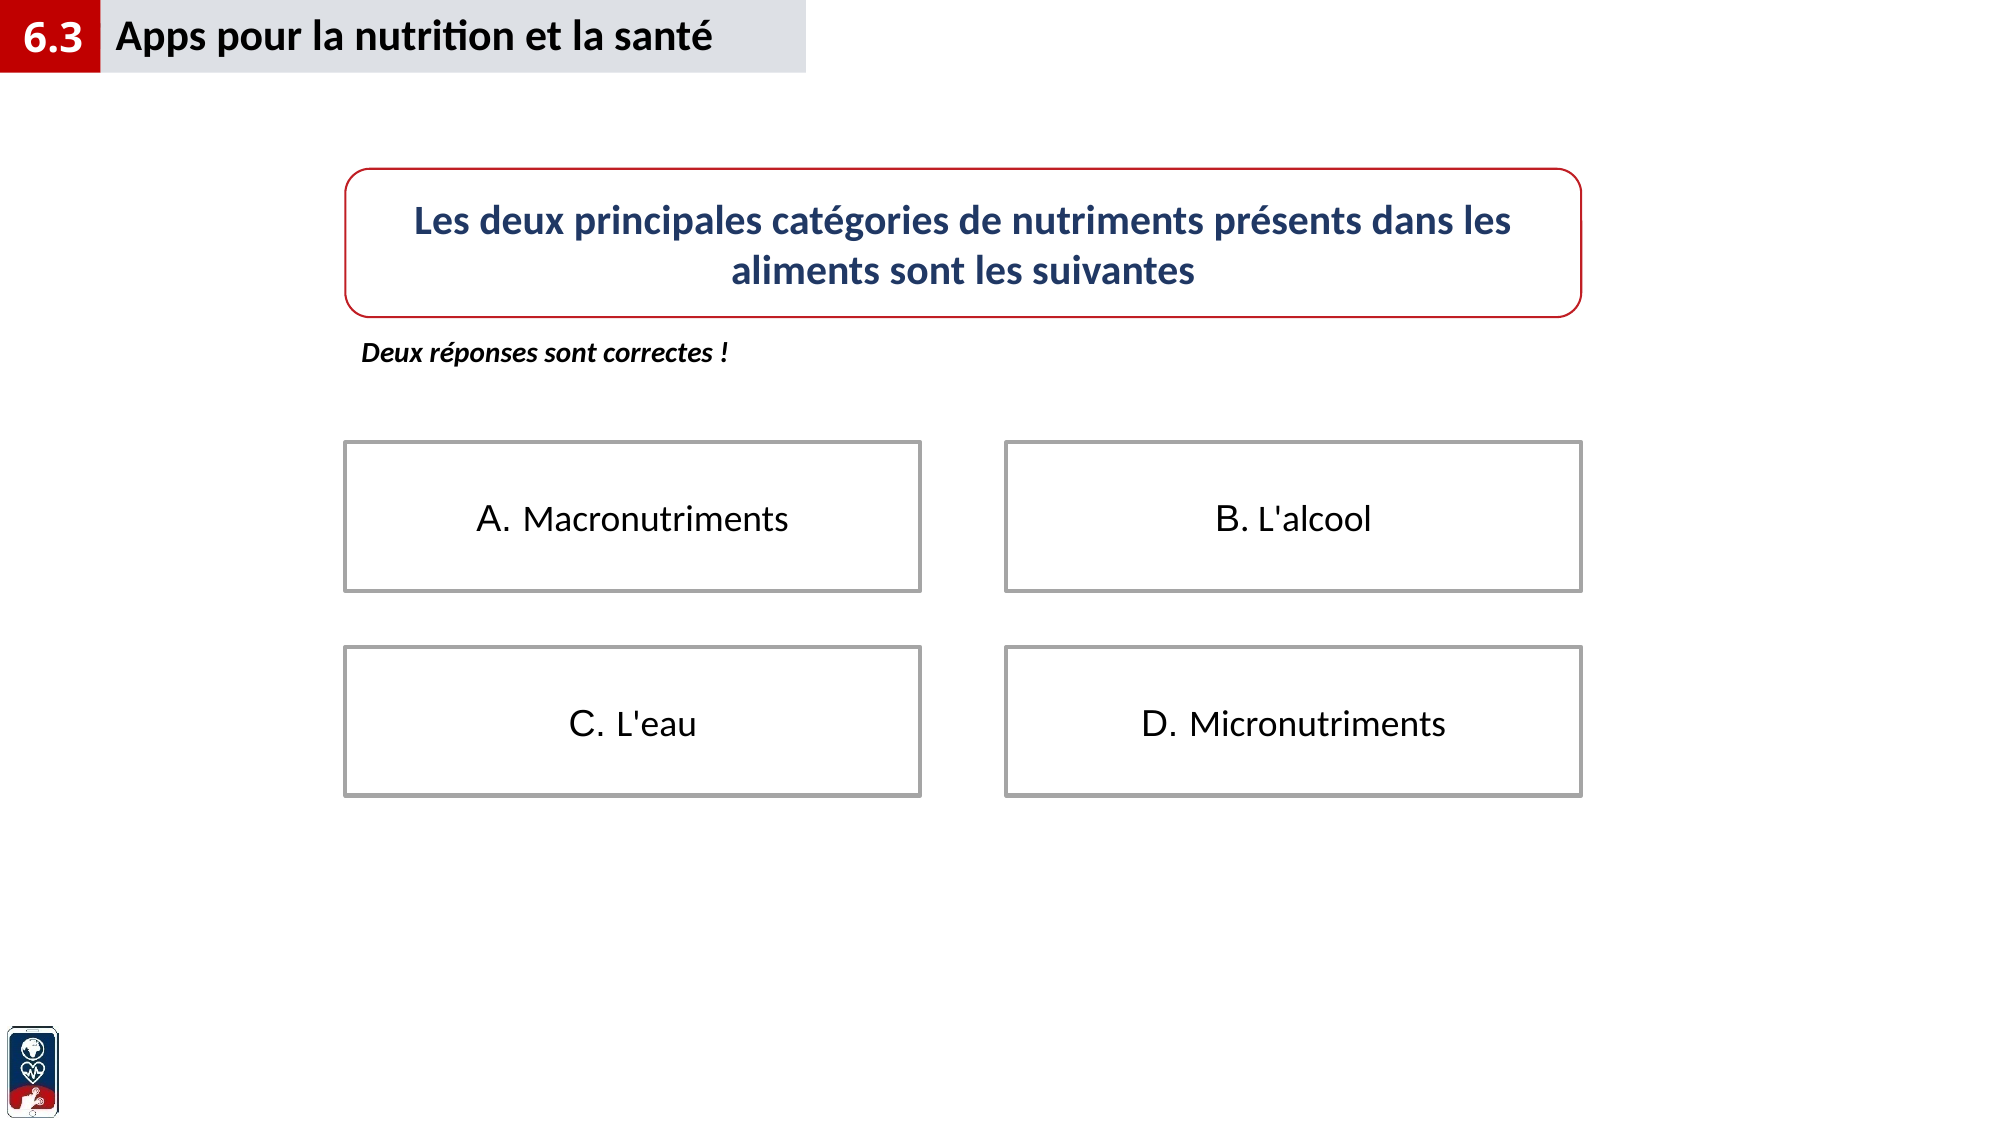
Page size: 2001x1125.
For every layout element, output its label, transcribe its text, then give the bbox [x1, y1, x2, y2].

text_box Apps pour la nutrition et la santé [100, 0, 806, 73]
text_box D. Micronutriments [1004, 645, 1583, 798]
text_box C. L'eau [343, 645, 922, 798]
picture [7, 1026, 59, 1118]
text_box 6.3 [8, 10, 101, 62]
text_box Les deux principales catégories de nutriments présents dans les aliments sont les suivantes [345, 168, 1582, 318]
text_box A. Macronutriments [343, 440, 922, 593]
text_box [0, 0, 100, 73]
text_box Deux réponses sont correctes ! [346, 325, 934, 376]
text_box B. L'alcool [1004, 440, 1583, 593]
